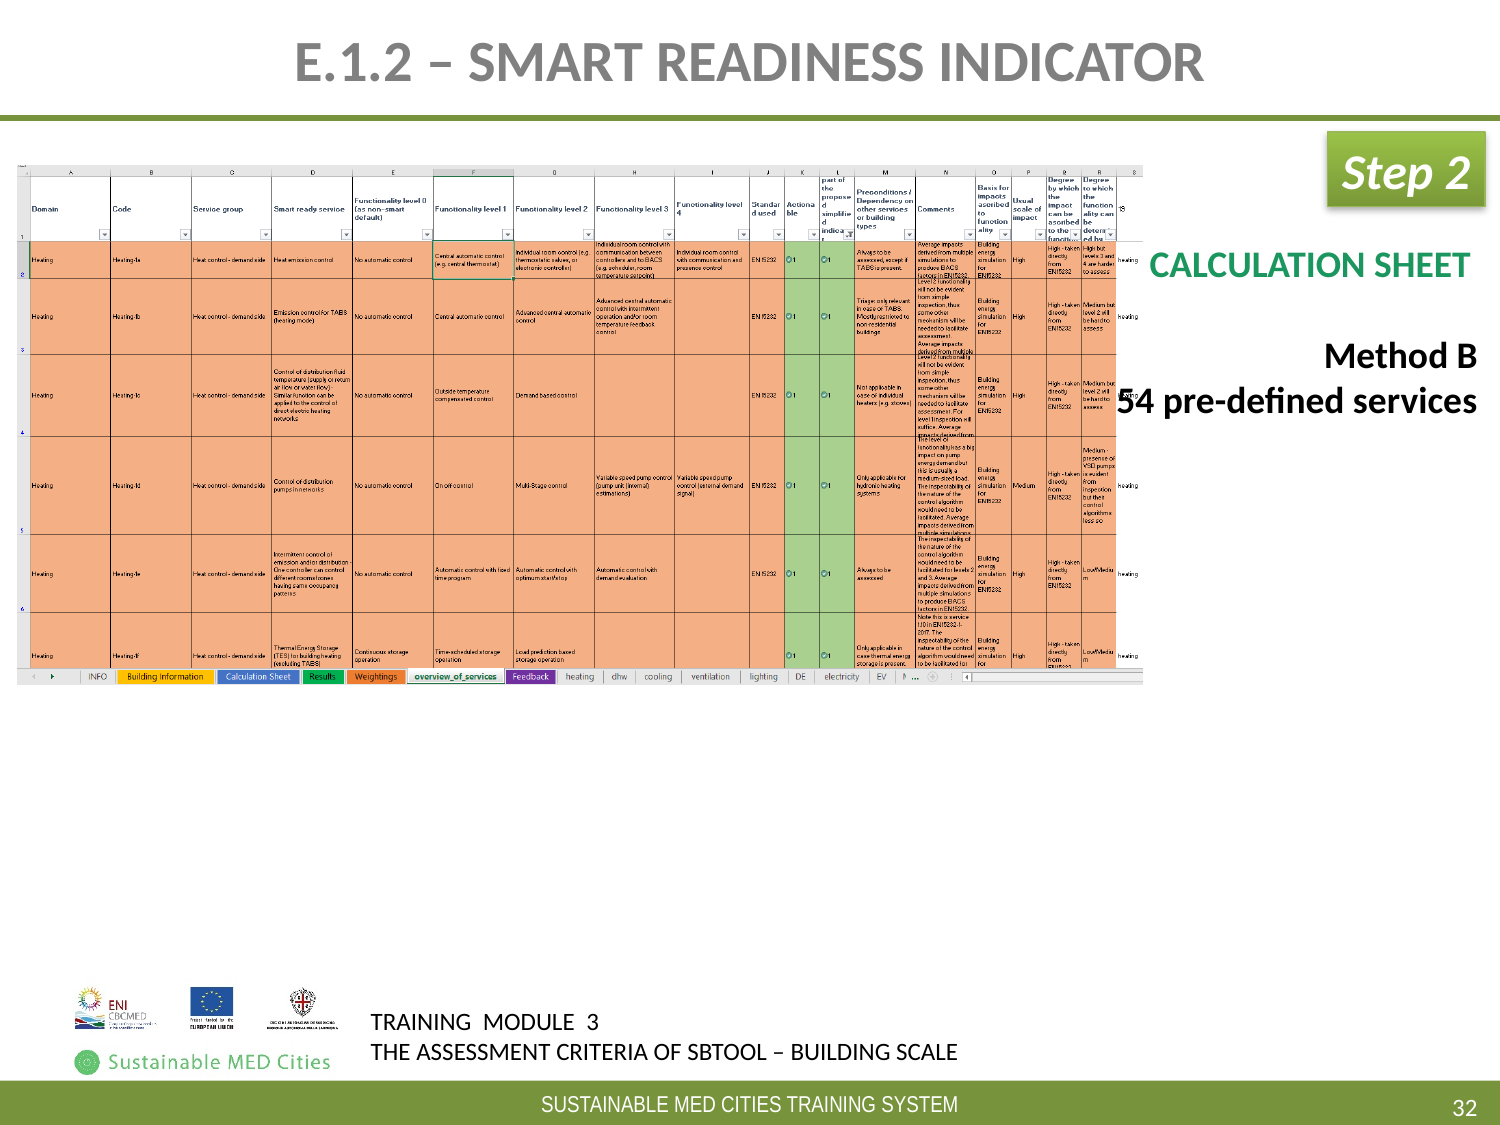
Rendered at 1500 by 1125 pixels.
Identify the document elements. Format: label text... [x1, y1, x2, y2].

text_box CALCULATION SHEET [1148, 232, 1486, 292]
text_box Method B 54 pre-defined services [1148, 323, 1493, 429]
text_box Step 2 [1327, 131, 1486, 207]
slide_number 32 [1142, 1076, 1493, 1125]
picture [62, 978, 356, 1080]
title E.1.2 – SMART READINESS INDICATOR [0, 0, 1500, 117]
picture [17, 164, 1143, 686]
